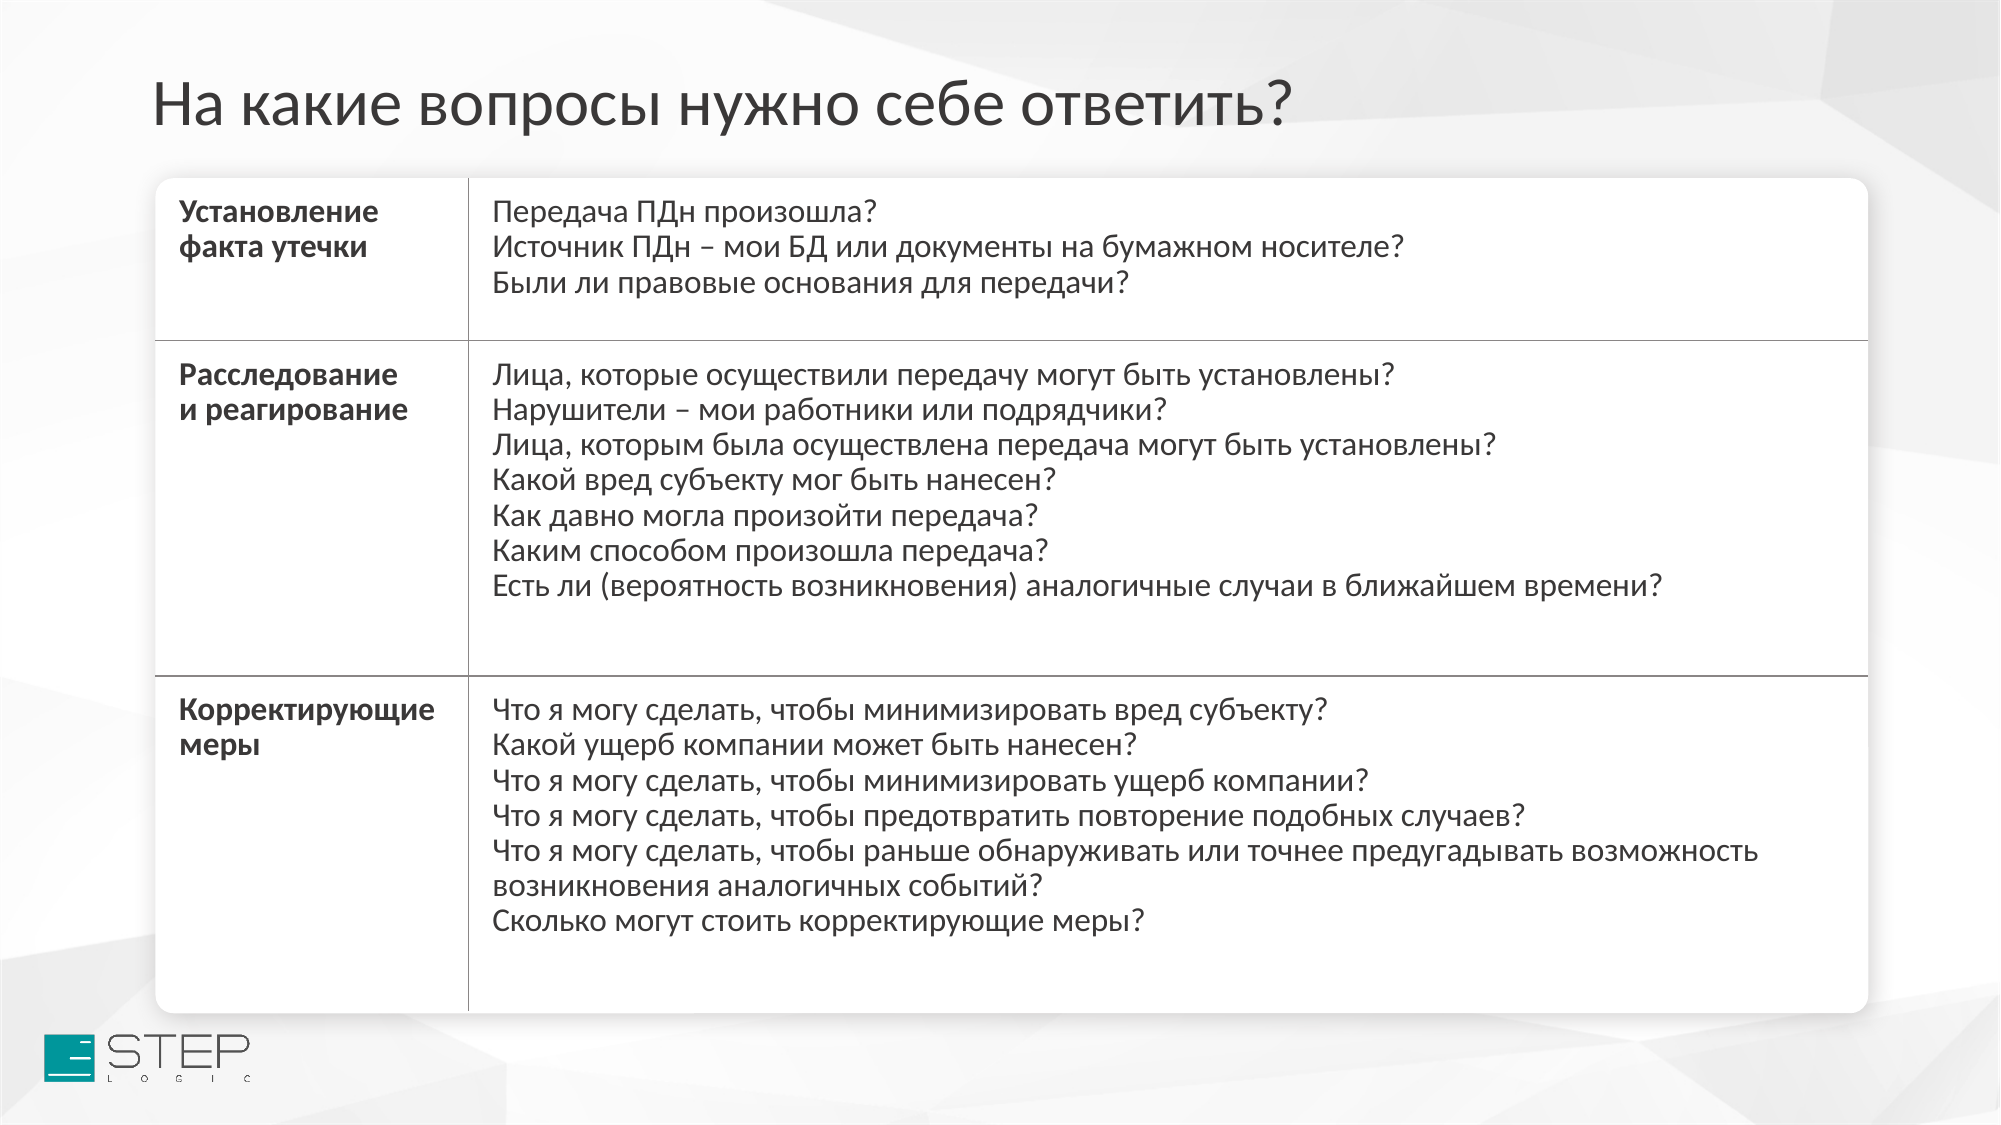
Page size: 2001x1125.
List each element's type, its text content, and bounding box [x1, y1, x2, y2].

picture [0, 0, 2000, 1125]
table_header Передача ПДн произошла? Источник ПДн – мои БД или документы на бумажном носителе? Были ли правовые основания для передачи? [469, 178, 1868, 340]
table_cell Расследование и реагирование [155, 341, 468, 675]
title На какие вопросы нужно себе ответить? [137, 59, 1863, 148]
text_box [162, 1011, 1861, 1015]
table_cell Корректирующие меры [155, 677, 468, 1011]
table_cell Лица, которые осуществили передачу могут быть установлены? Нарушители – мои работники или подрядчики? Лица, которым была осуществлена передача могут быть установлены? Какой вред субъекту мог быть нанесен? Как давно могла произойти передача? Каким способом произошла передача? Есть ли (вероятность возникновения) аналогичные случаи в ближайшем времени? [469, 341, 1868, 675]
table_header Установление факта утечки [155, 178, 468, 340]
table_cell Что я могу сделать, чтобы минимизировать вред субъекту? Какой ущерб компании может быть нанесен? Что я могу сделать, чтобы минимизировать ущерб компании? Что я могу сделать, чтобы предотвратить повторение подобных случаев? Что я могу сделать, чтобы раньше обнаруживать или точнее предугадывать возможность возникновения аналогичных событий? Сколько могут стоить корректирующие меры? [469, 677, 1868, 1011]
